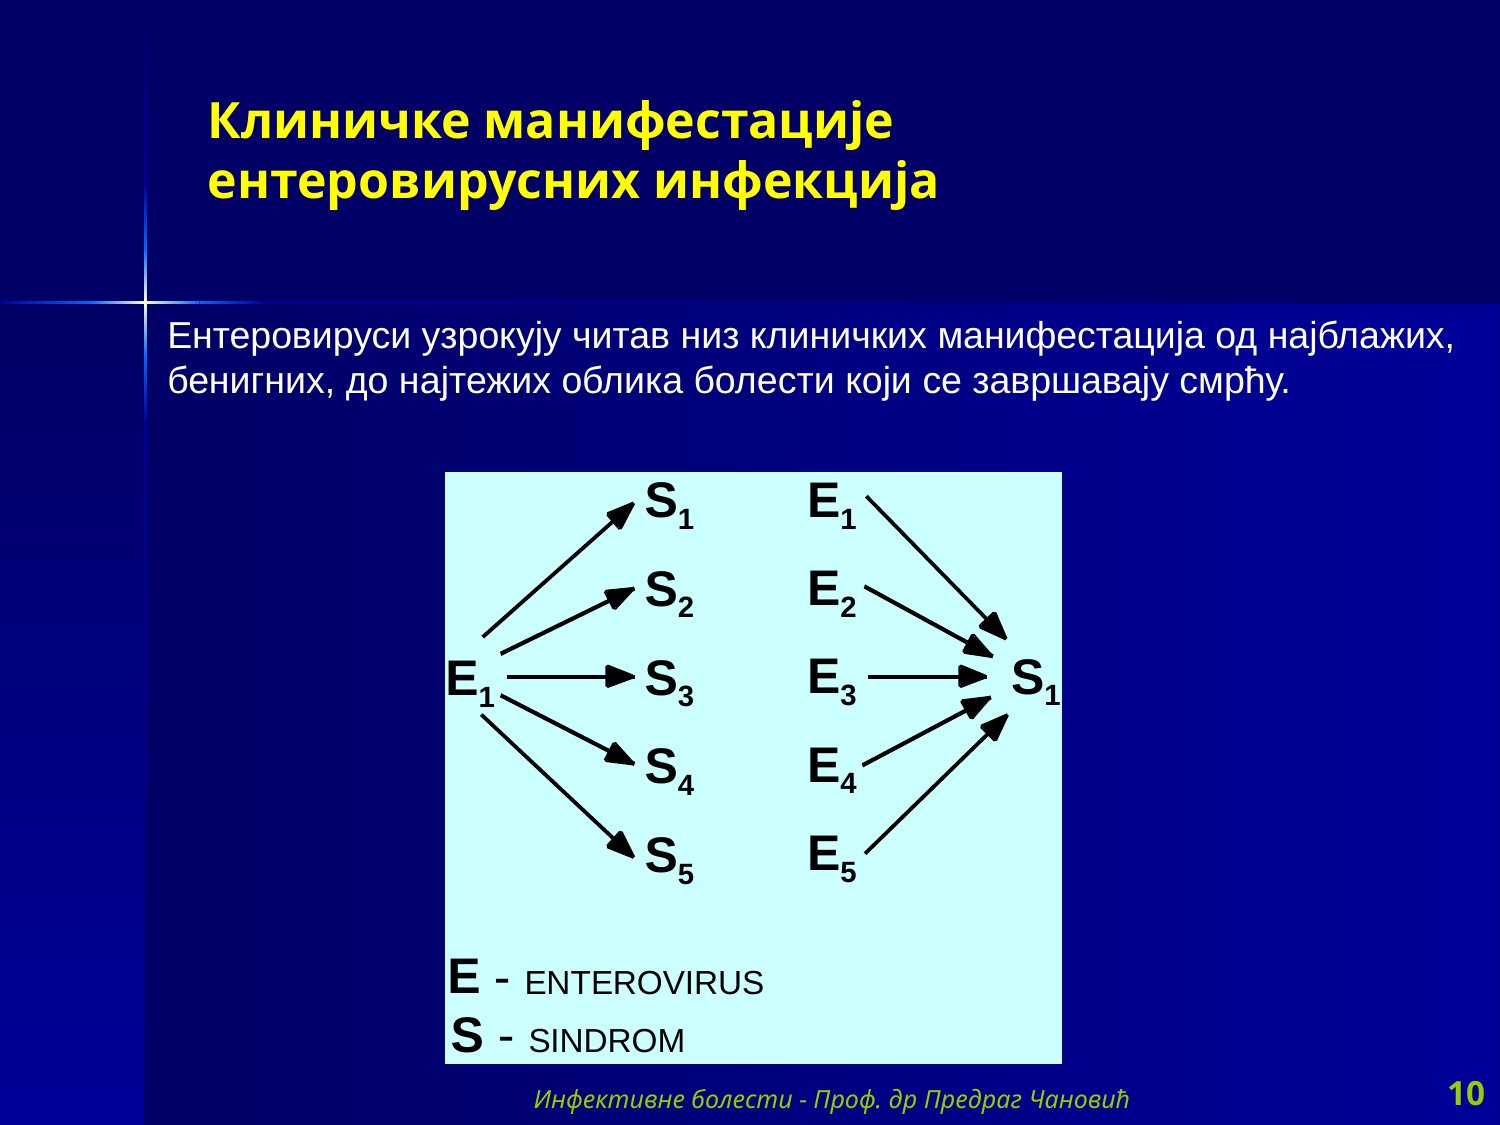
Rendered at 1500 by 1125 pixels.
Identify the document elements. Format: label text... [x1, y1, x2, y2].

text_box Клиничке манифестације ентеровирусних инфекција [192, 81, 1301, 217]
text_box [445, 471, 1063, 1065]
slide_number 10 [1345, 1049, 1500, 1125]
text_box Ентеровируси узрокују читав низ клиничких манифестација од најблажих, бенигних, до наjтежих облика болести који се завршавају смрћу. [152, 303, 1478, 409]
footer Инфективне болести - Проф. др Предраг Чановић [430, 1049, 1235, 1125]
